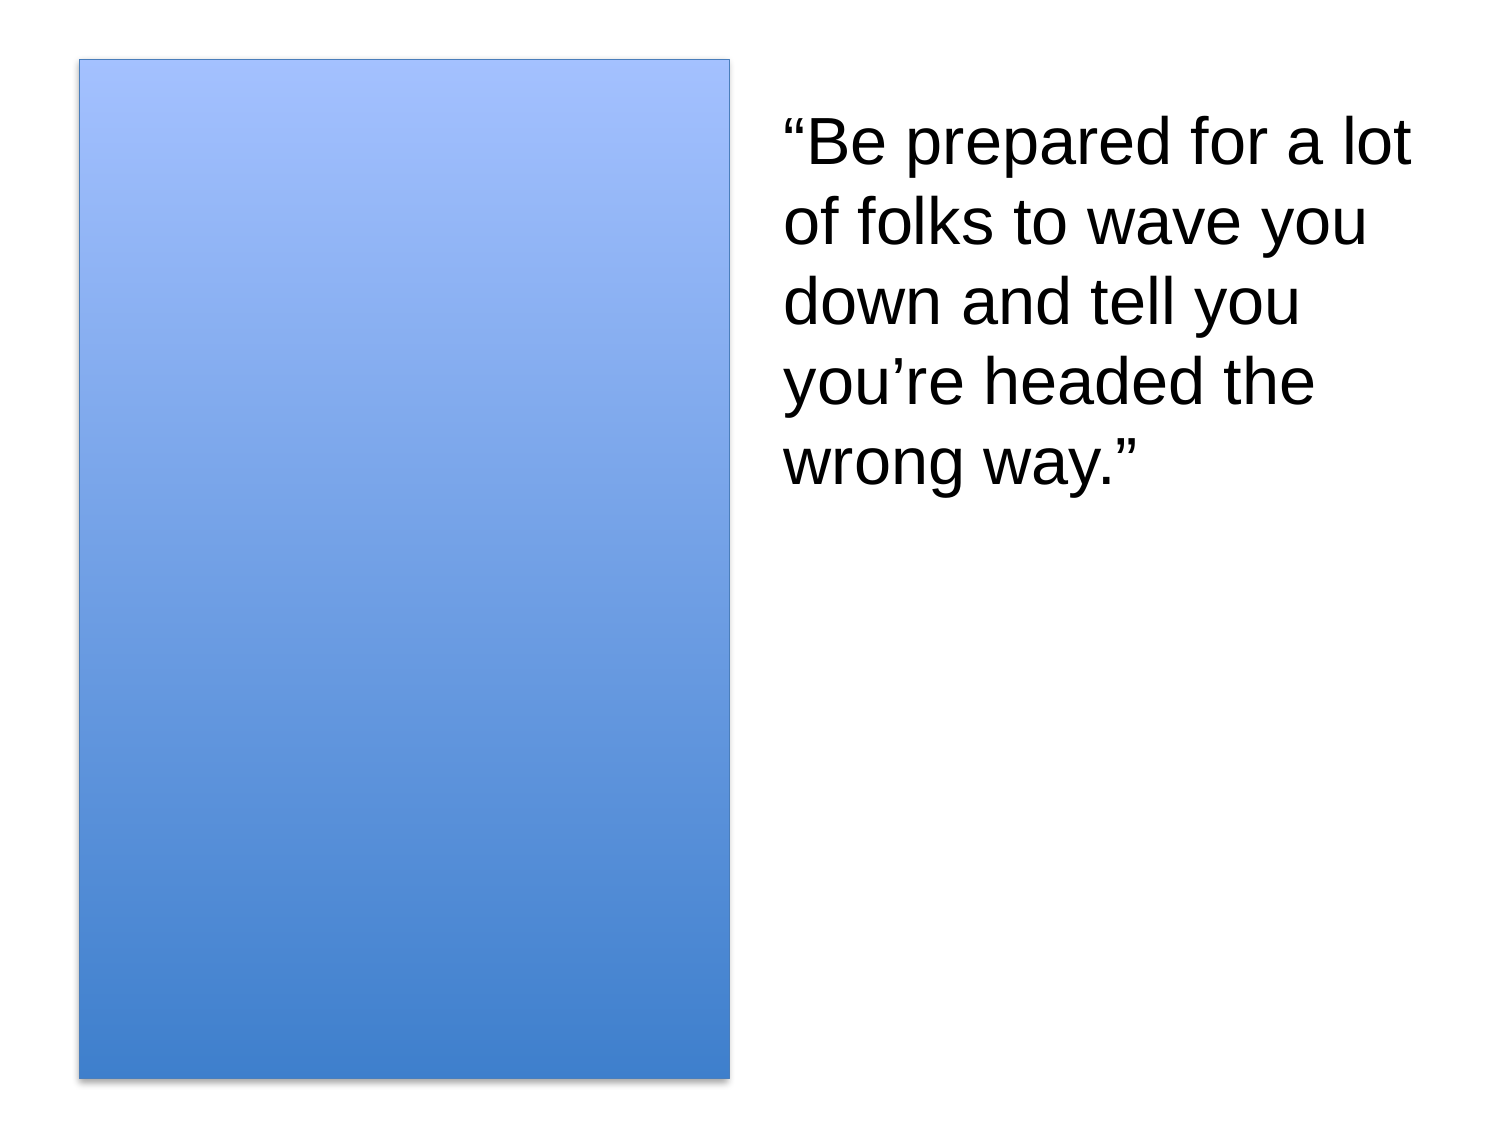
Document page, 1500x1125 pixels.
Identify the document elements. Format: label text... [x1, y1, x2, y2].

text_box “Be prepared for a lot of folks to wave you down and tell you you’re headed the wrong way.” [768, 90, 1476, 506]
text_box [79, 59, 730, 1079]
